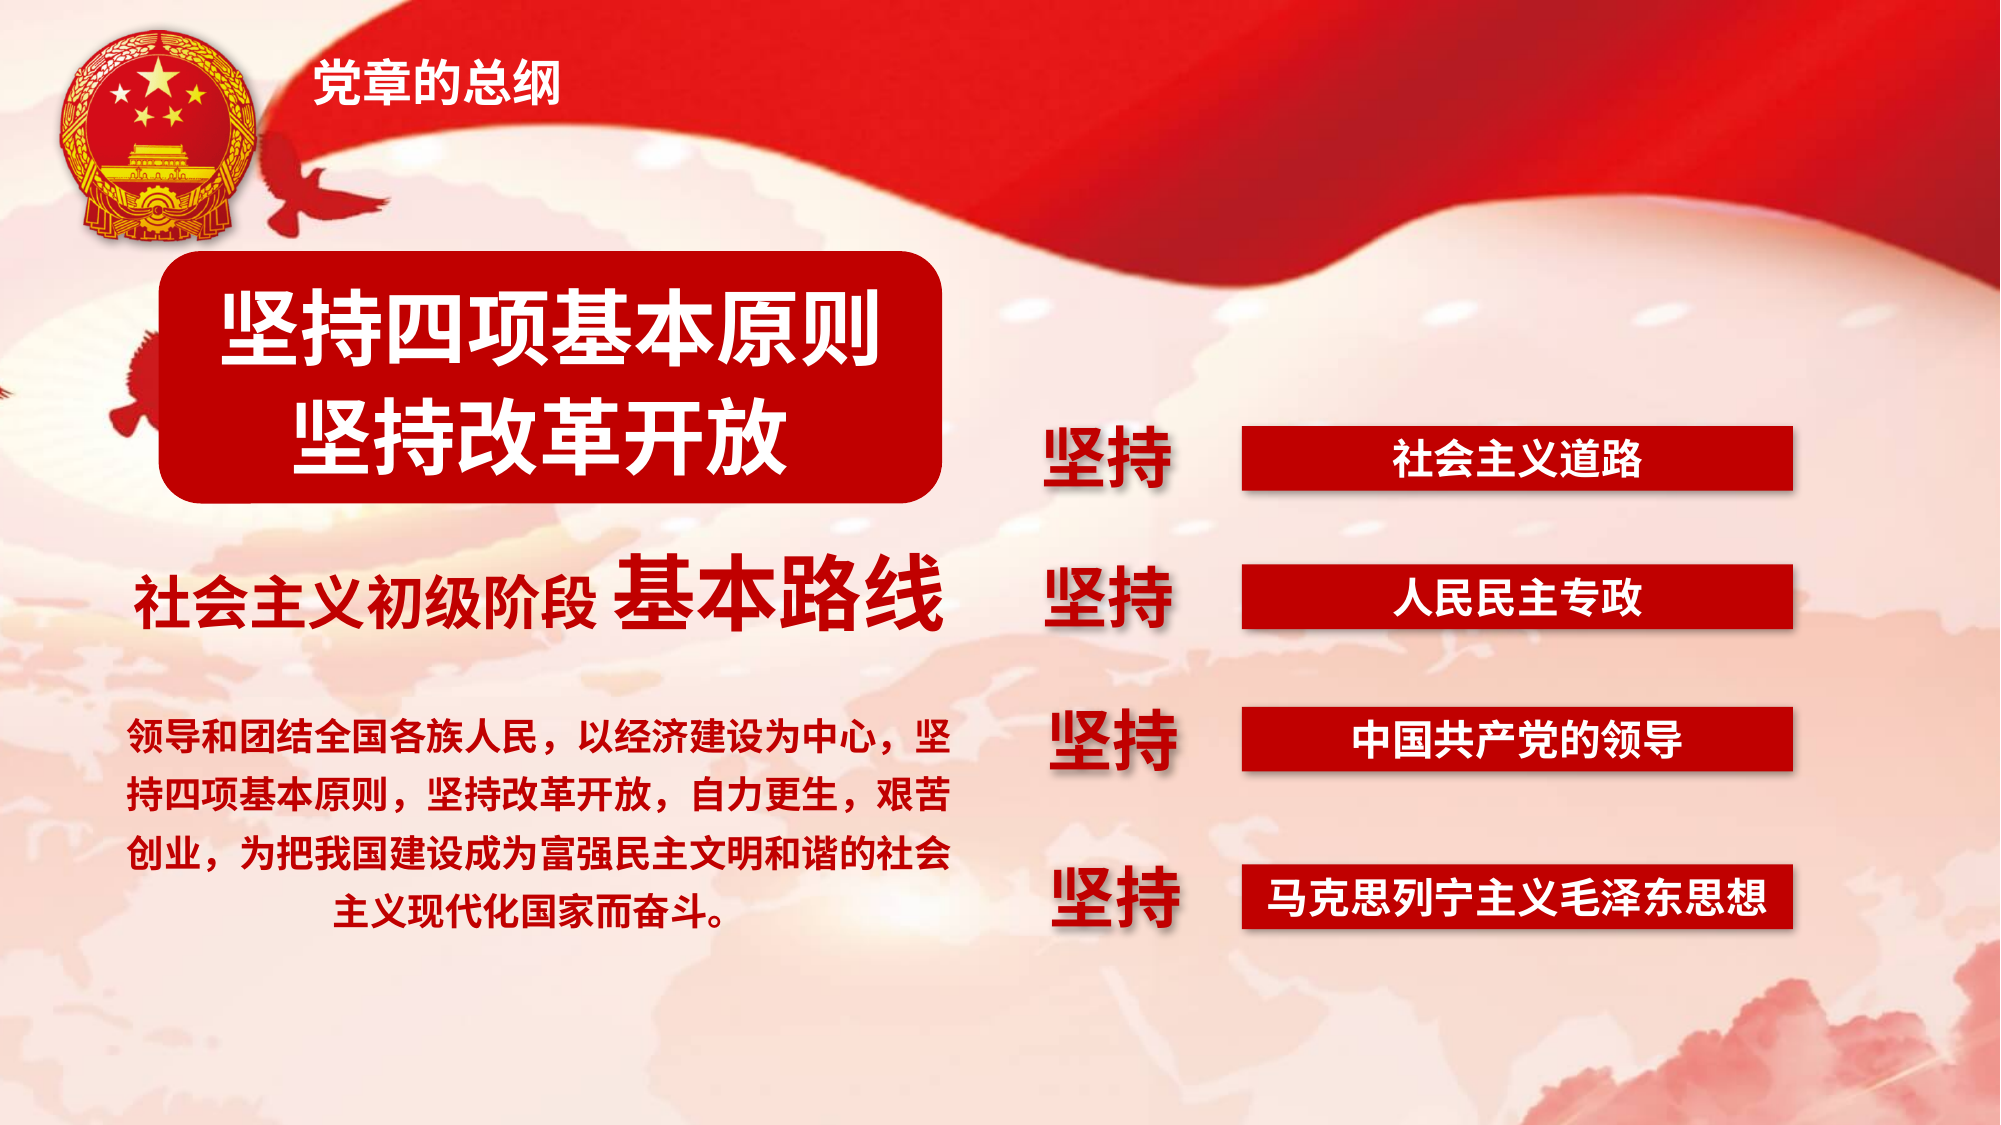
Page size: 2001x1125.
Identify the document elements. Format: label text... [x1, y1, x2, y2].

text_box 领导和团结全国各族人民，以经济建设为中心，坚持四项基本原则，坚持改革开放，自力更生，艰苦创业，为把我国建设成为富强民主文明和谐的社会主义现代化国家而奋斗。 [94, 691, 984, 941]
text_box 坚持 [1005, 691, 1221, 787]
text_box 坚持 [1007, 848, 1223, 944]
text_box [158, 251, 943, 504]
text_box 党章的总纲 [297, 44, 1633, 120]
text_box 中国共产党的领导 [1241, 706, 1793, 772]
text_box 社会主义初级阶段 基本路线 [79, 534, 1000, 650]
text_box 马克思列宁主义毛泽东思想 [1241, 864, 1793, 930]
text_box 人民民主专政 [1241, 564, 1793, 630]
text_box 社会主义道路 [1241, 426, 1793, 491]
text_box 坚持 [1000, 547, 1216, 643]
text_box 坚持 [999, 408, 1215, 503]
picture [0, 0, 2000, 1125]
